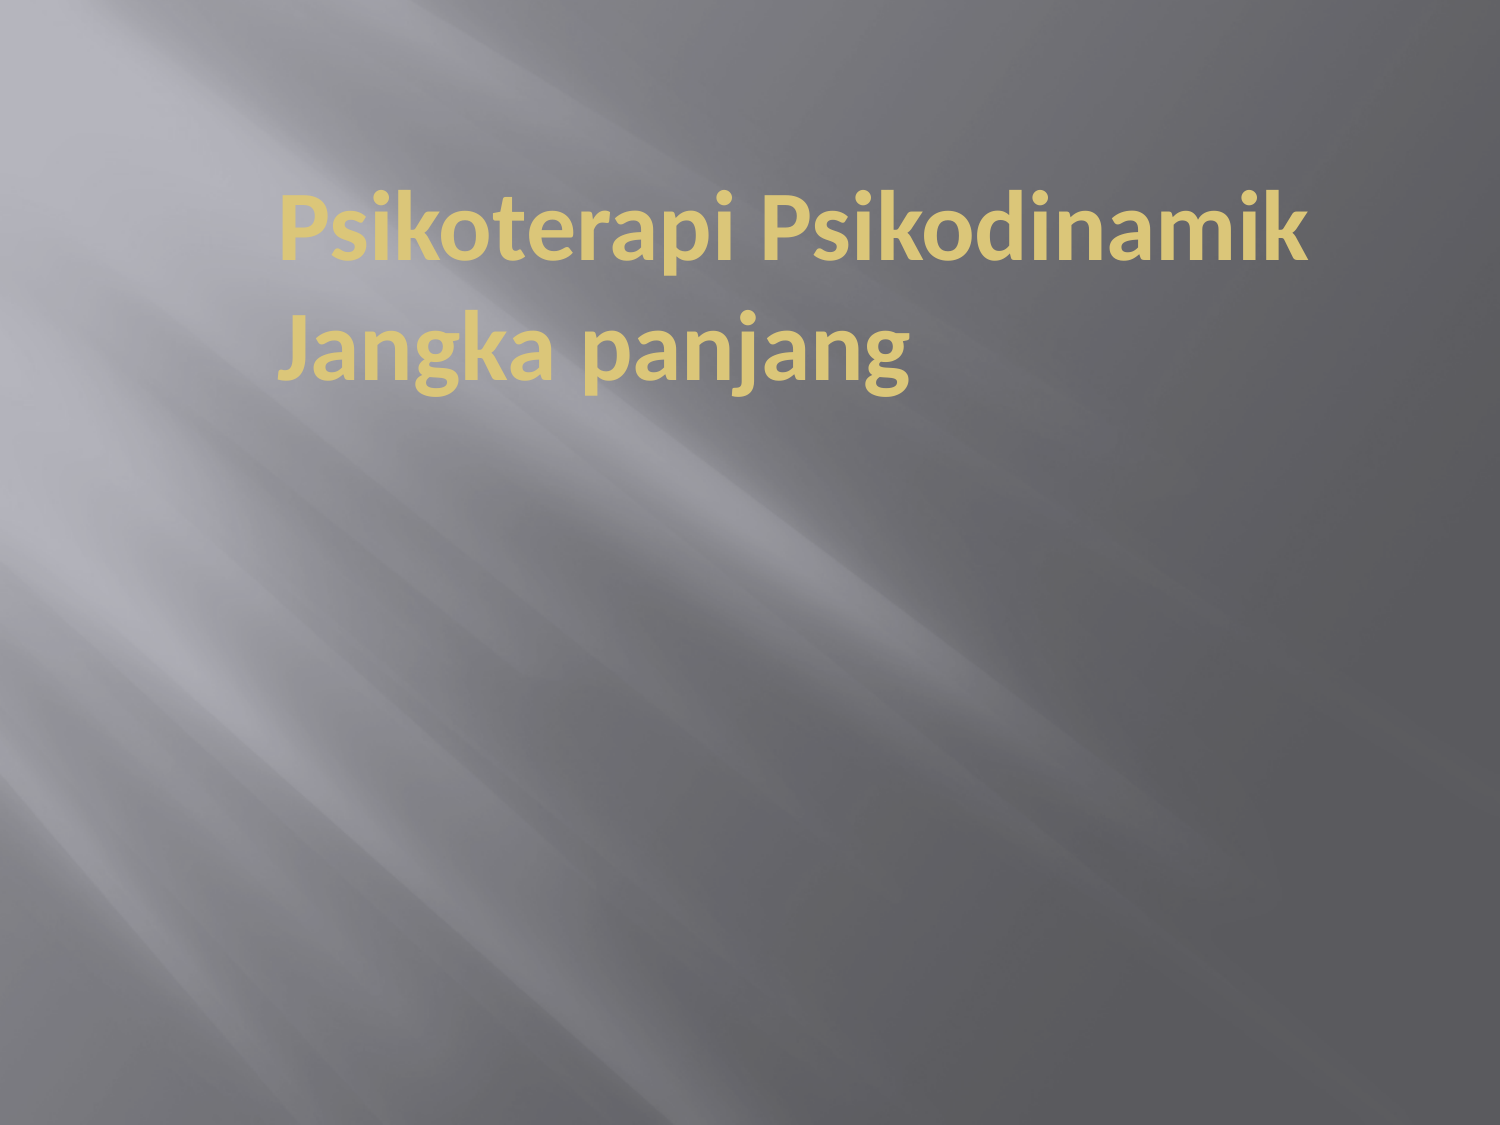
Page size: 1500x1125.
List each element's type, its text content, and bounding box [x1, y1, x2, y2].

title Psikoterapi Psikodinamik Jangka panjang [262, 99, 1425, 400]
